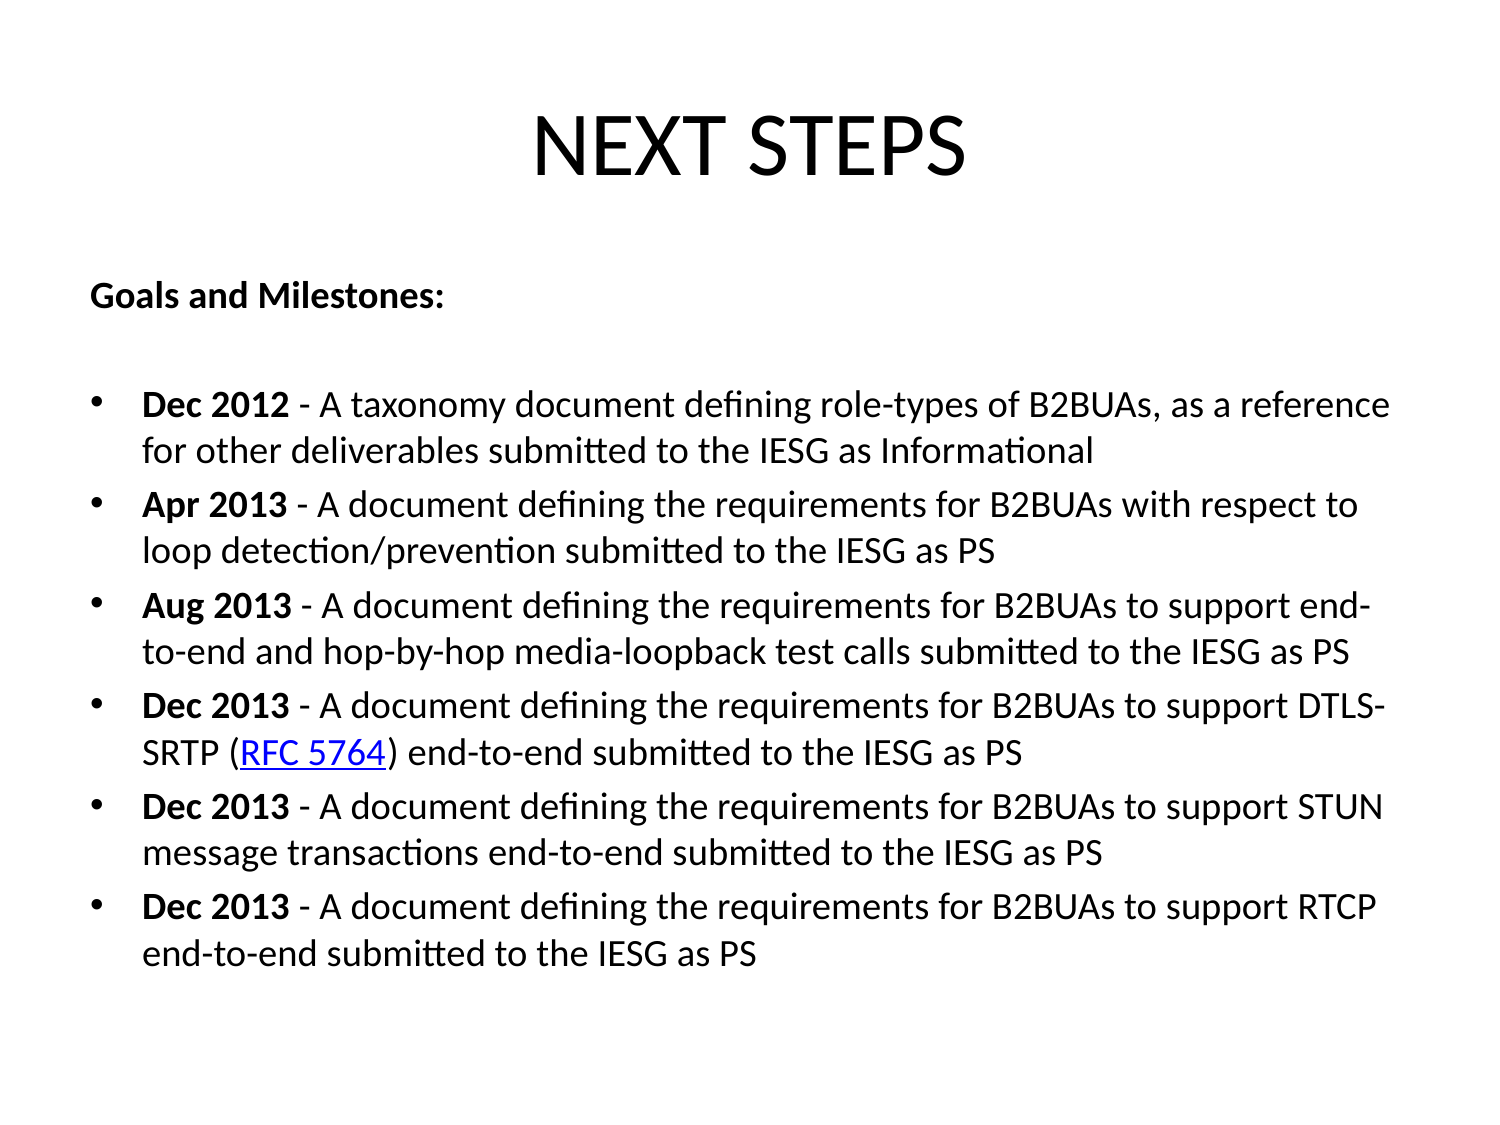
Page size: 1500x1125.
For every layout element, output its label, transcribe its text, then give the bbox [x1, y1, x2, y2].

list Goals and Milestones: Dec 2012 - A taxonomy document defining role-types of B2BUAs, as a reference for other deliverables submitted to the IESG as Informational Apr 2013 - A document defining the requirements for B2BUAs with respect to loop detection/prevention submitted to the IESG as PS Aug 2013 - A document defining the requirements for B2BUAs to support end-to-end and hop-by-hop media-loopback test calls submitted to the IESG as PS Dec 2013 - A document defining the requirements for B2BUAs to support DTLS-SRTP (RFC 5764) end-to-end submitted to the IESG as PS Dec 2013 - A document defining the requirements for B2BUAs to support STUN message transactions end-to-end submitted to the IESG as PS Dec 2013 - A document defining the requirements for B2BUAs to support RTCP end-to-end submitted to the IESG as PS [75, 262, 1425, 1005]
title NEXT STEPS [75, 45, 1425, 233]
